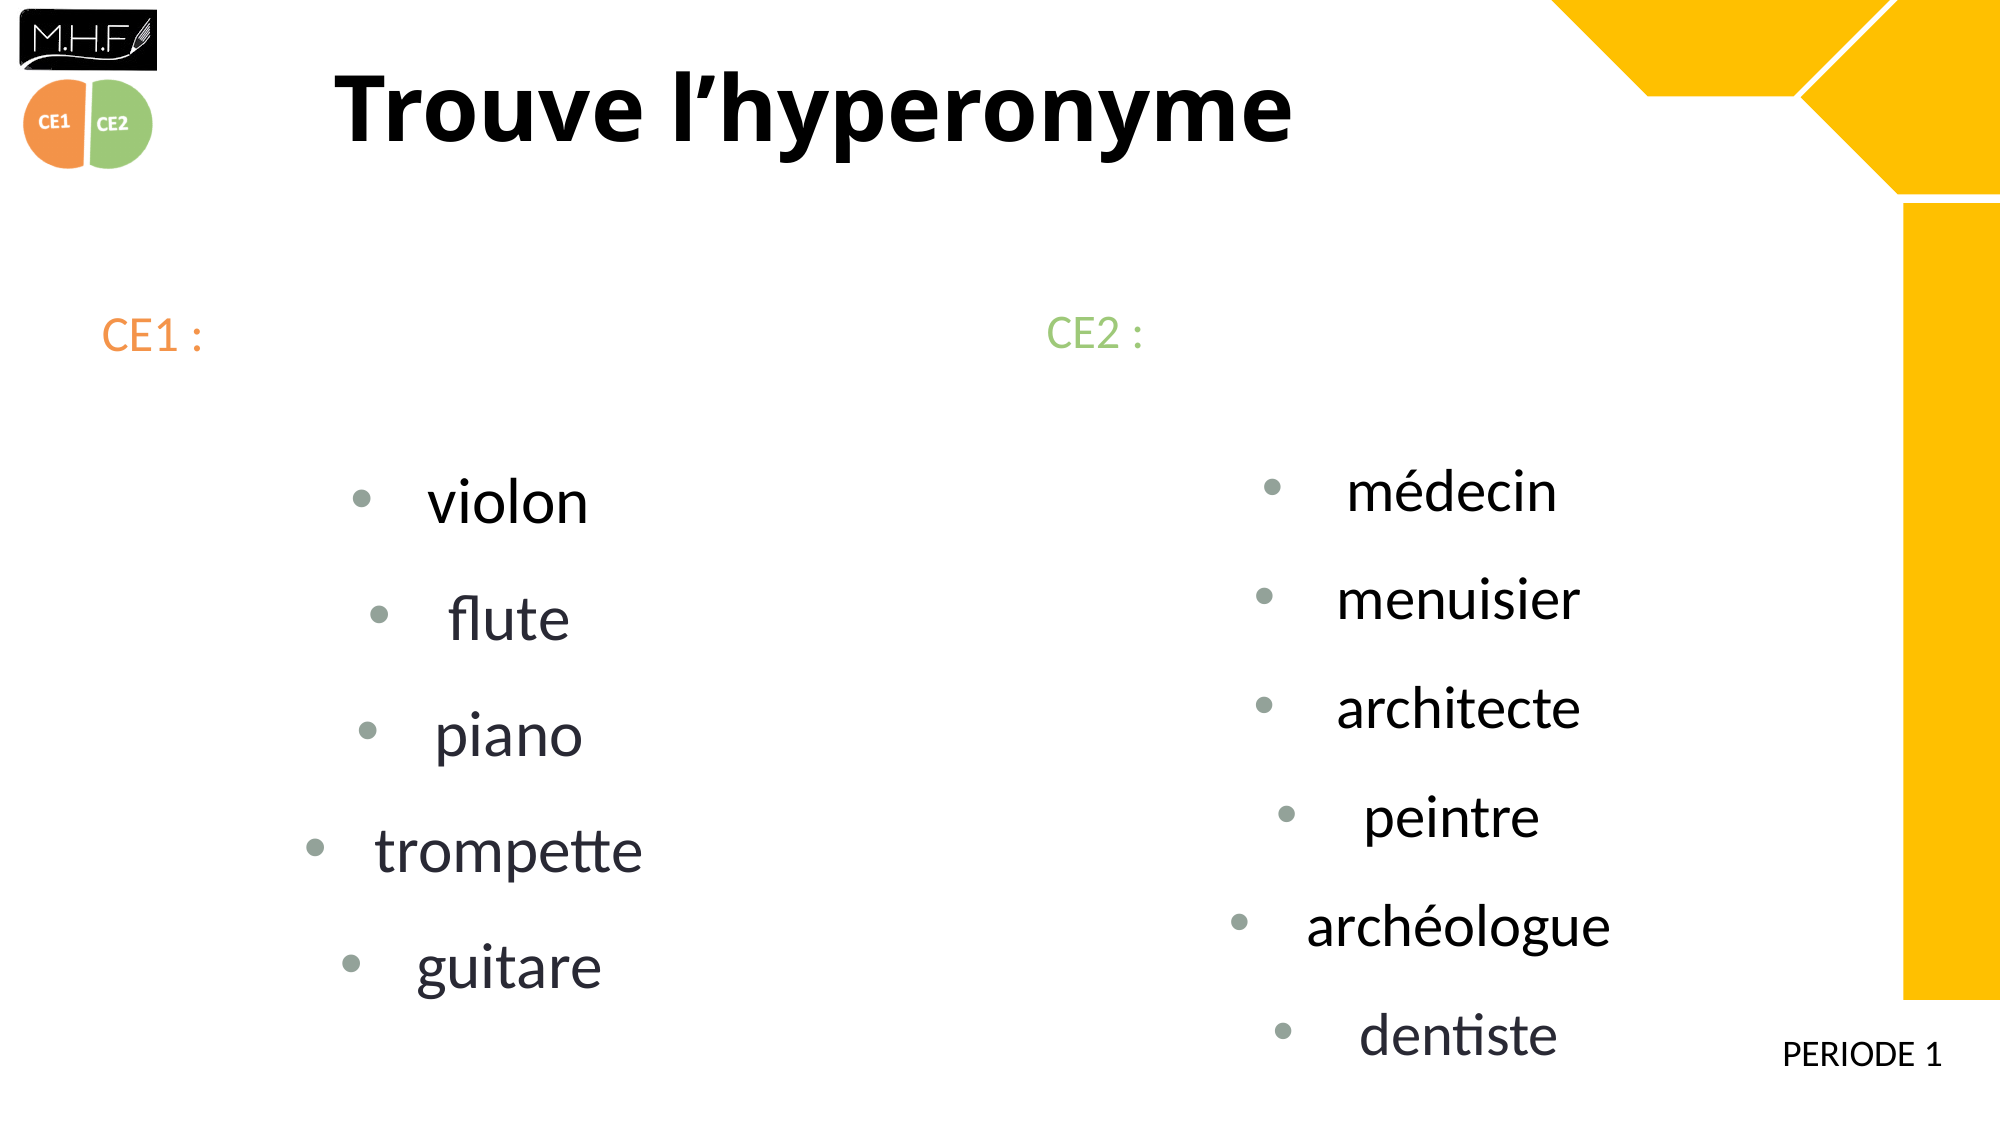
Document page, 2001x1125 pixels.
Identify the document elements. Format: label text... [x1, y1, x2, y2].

text_box [1902, 202, 2000, 1001]
title Trouve l’hyperonyme [318, 3, 1865, 221]
text_box [1549, 0, 1892, 98]
list CE1 : violon flute piano trompette guitare [86, 300, 897, 1015]
picture [1, 7, 177, 207]
text_box PERIODE 1 [1362, 1021, 1967, 1125]
text_box [1799, 0, 2000, 196]
text_box CE2 : médecin menuisier architecte peintre archéologue dentiste [1031, 299, 1853, 1083]
